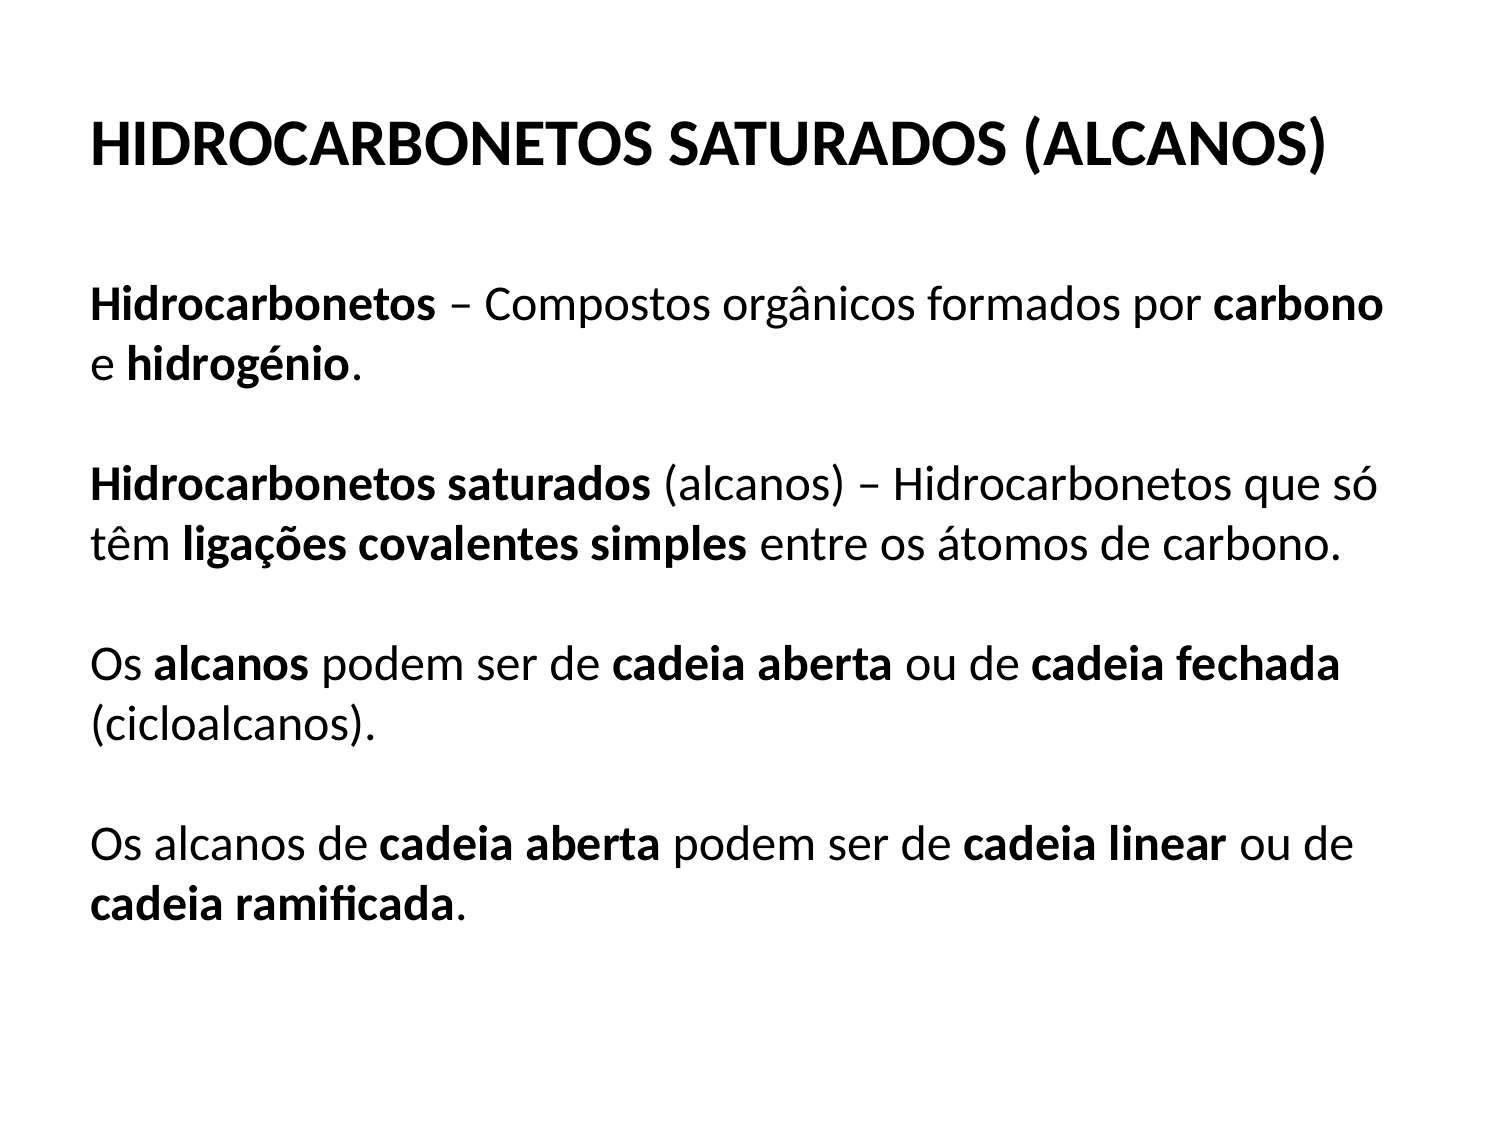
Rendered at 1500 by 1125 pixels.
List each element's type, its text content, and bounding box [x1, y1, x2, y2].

list Hidrocarbonetos – Compostos orgânicos formados por carbono e hidrogénio. Hidrocarbonetos saturados (alcanos) – Hidrocarbonetos que só têm ligações covalentes simples entre os átomos de carbono. Os alcanos podem ser de cadeia aberta ou de cadeia fechada (cicloalcanos). Os alcanos de cadeia aberta podem ser de cadeia linear ou de cadeia ramificada. [75, 262, 1425, 1005]
title HIDROCARBONETOS SATURADOS (ALCANOS) [75, 45, 1425, 233]
